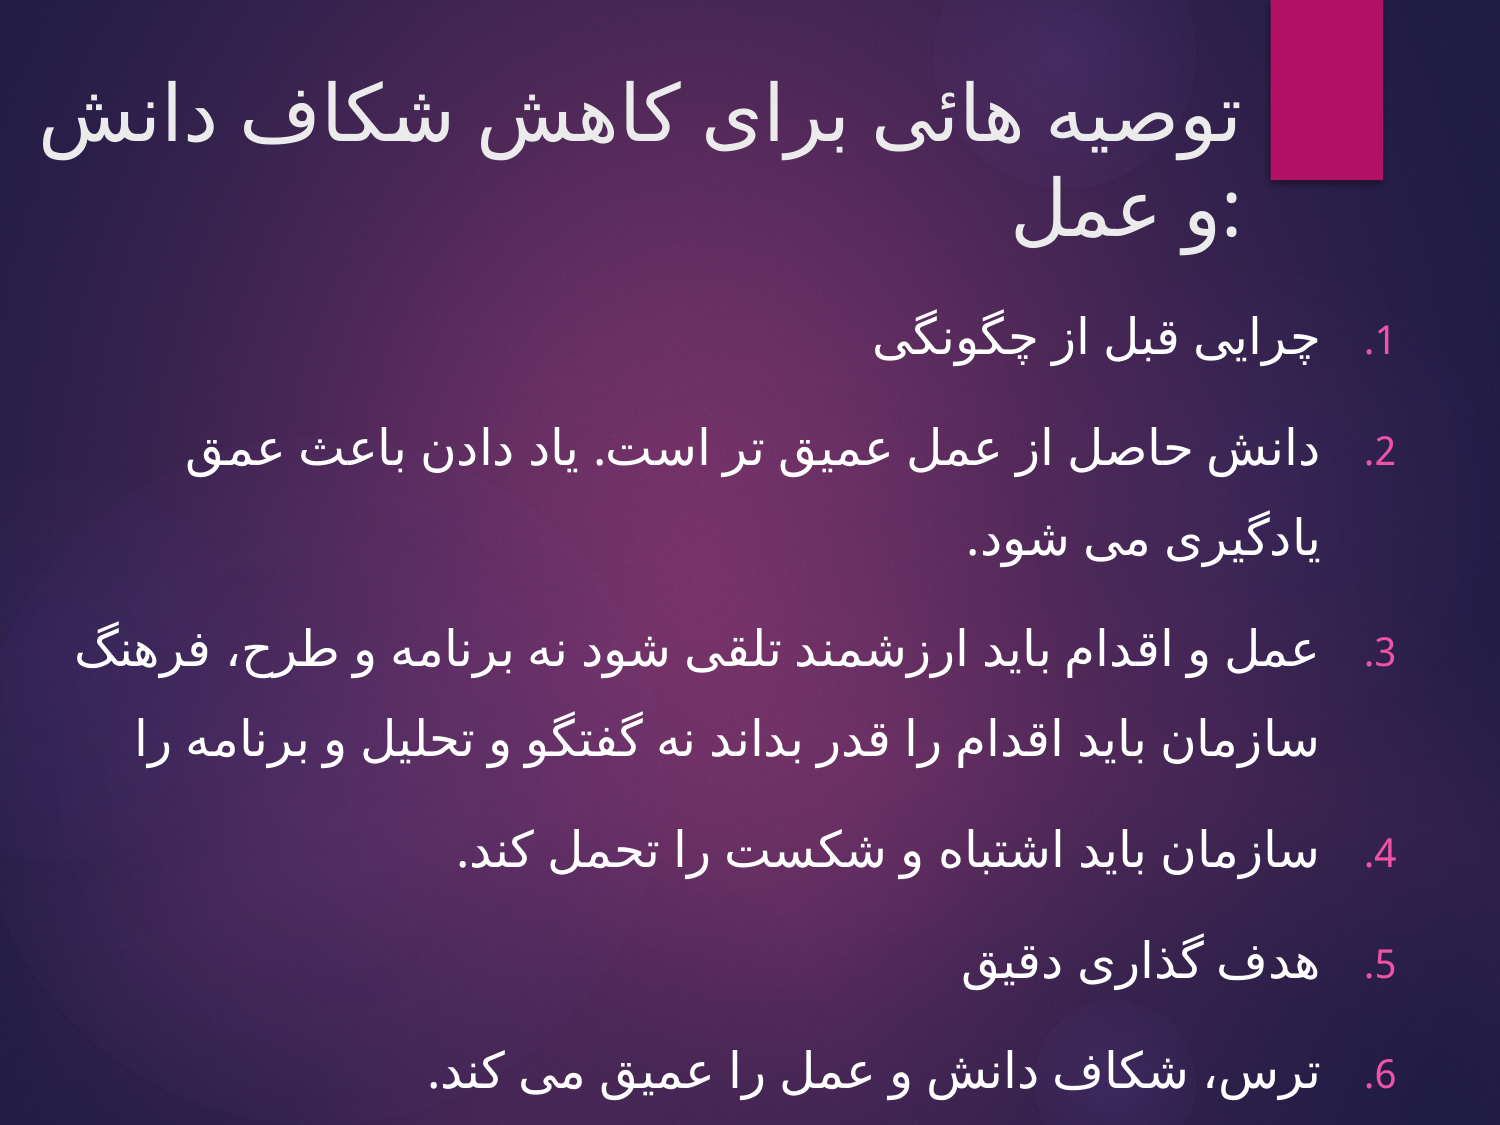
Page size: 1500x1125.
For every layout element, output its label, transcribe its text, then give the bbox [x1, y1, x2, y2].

list چرایی قبل از چگونگی دانش حاصل از عمل عمیق تر است. یاد دادن باعث عمق یادگیری می شود. عمل و اقدام باید ارزشمند تلقی شود نه برنامه و طرح، فرهنگ سازمان باید اقدام را قدر بداند نه گفتگو و تحلیل و برنامه را سازمان باید اشتباه و شکست را تحمل کند. هدف گذاری دقیق ترس، شکاف دانش و عمل را عمیق می کند. [53, 267, 1412, 1054]
title توصیه هائی برای کاهش شکاف دانش و عمل: [0, 54, 1259, 285]
